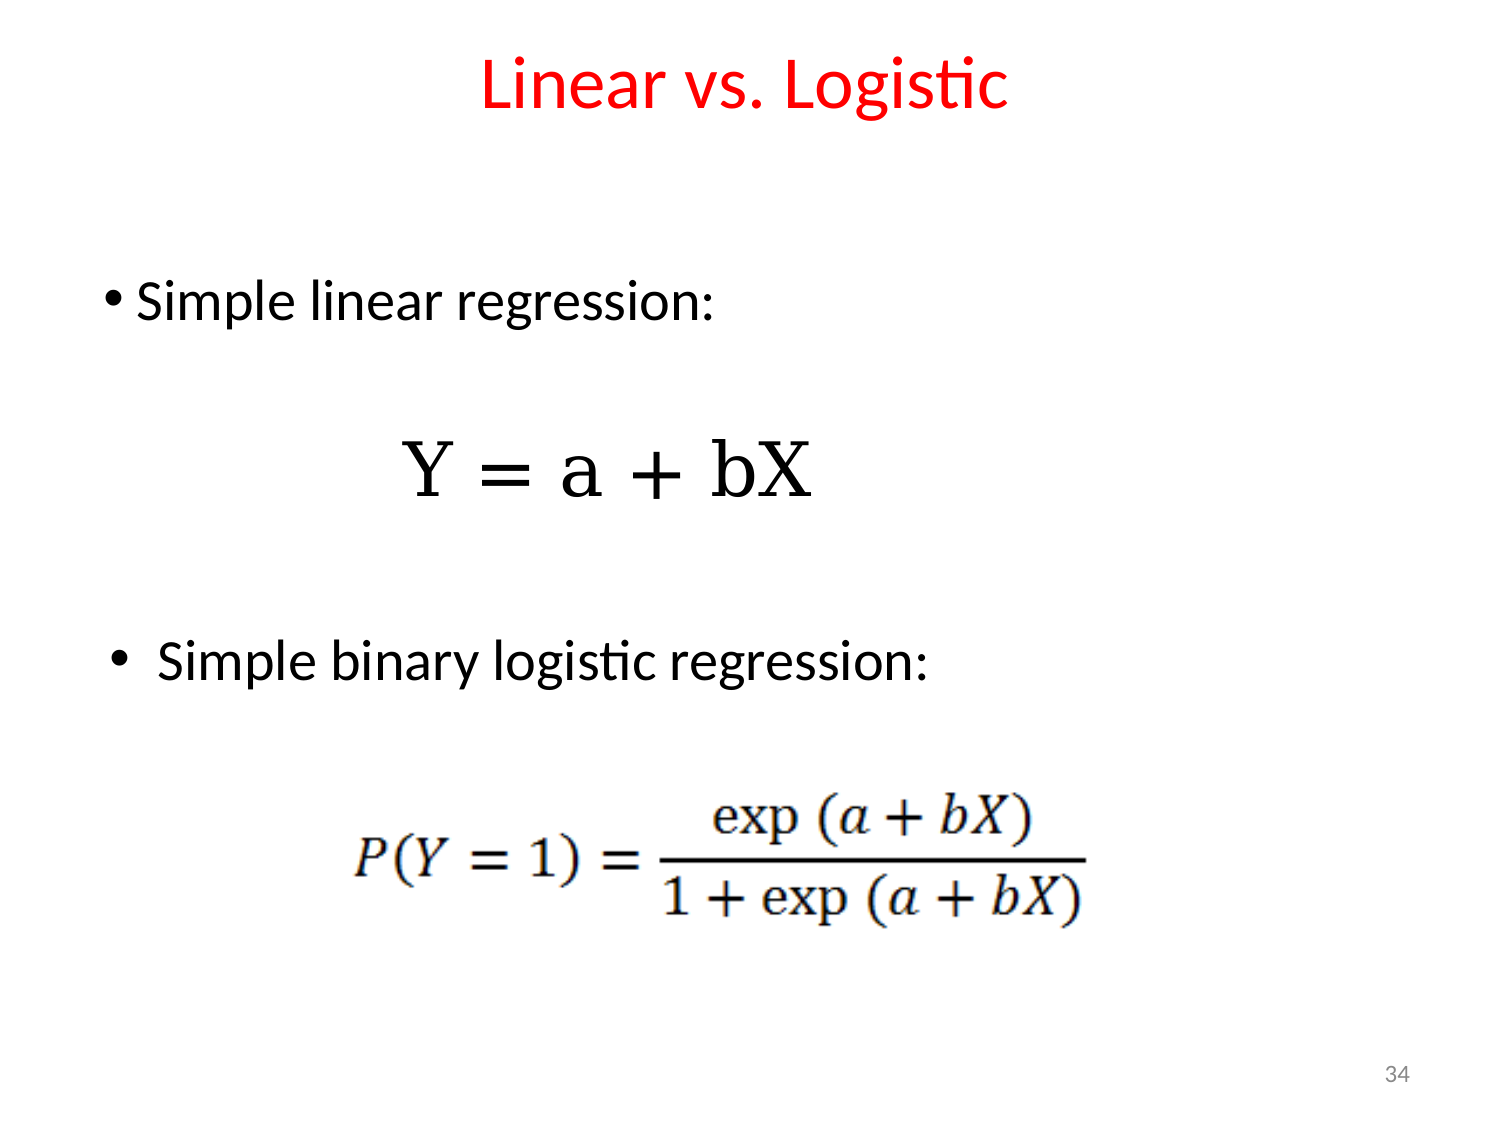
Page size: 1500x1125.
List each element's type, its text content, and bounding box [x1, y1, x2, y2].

text_box Simple linear regression: Y = a + bX [88, 184, 1447, 905]
title Linear vs. Logistic [64, 13, 1425, 144]
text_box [94, 579, 1454, 988]
slide_number 34 [1074, 1042, 1425, 1103]
